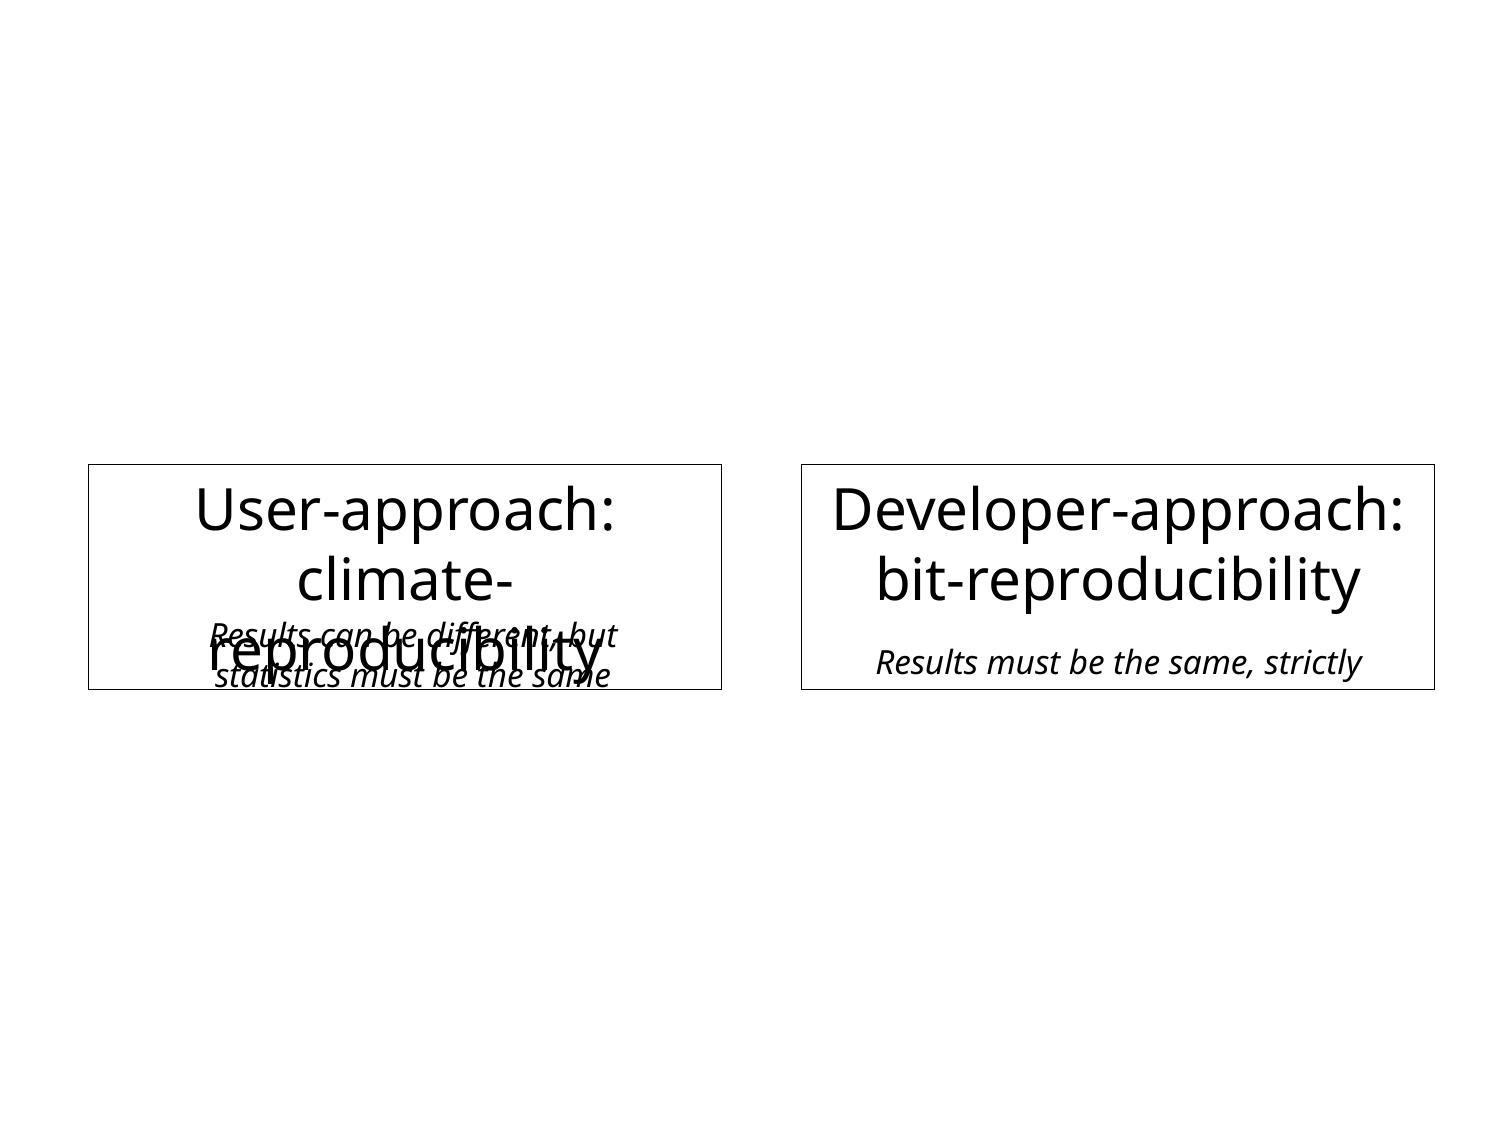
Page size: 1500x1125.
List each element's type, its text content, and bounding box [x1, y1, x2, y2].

text_box Results must be the same, strictly [797, 633, 1441, 739]
text_box Developer-approach: bit-reproducibility [801, 464, 1435, 633]
text_box Results can be different, but statistics must be the same [147, 606, 679, 712]
text_box User-approach: climate-reproducibility [88, 464, 722, 690]
